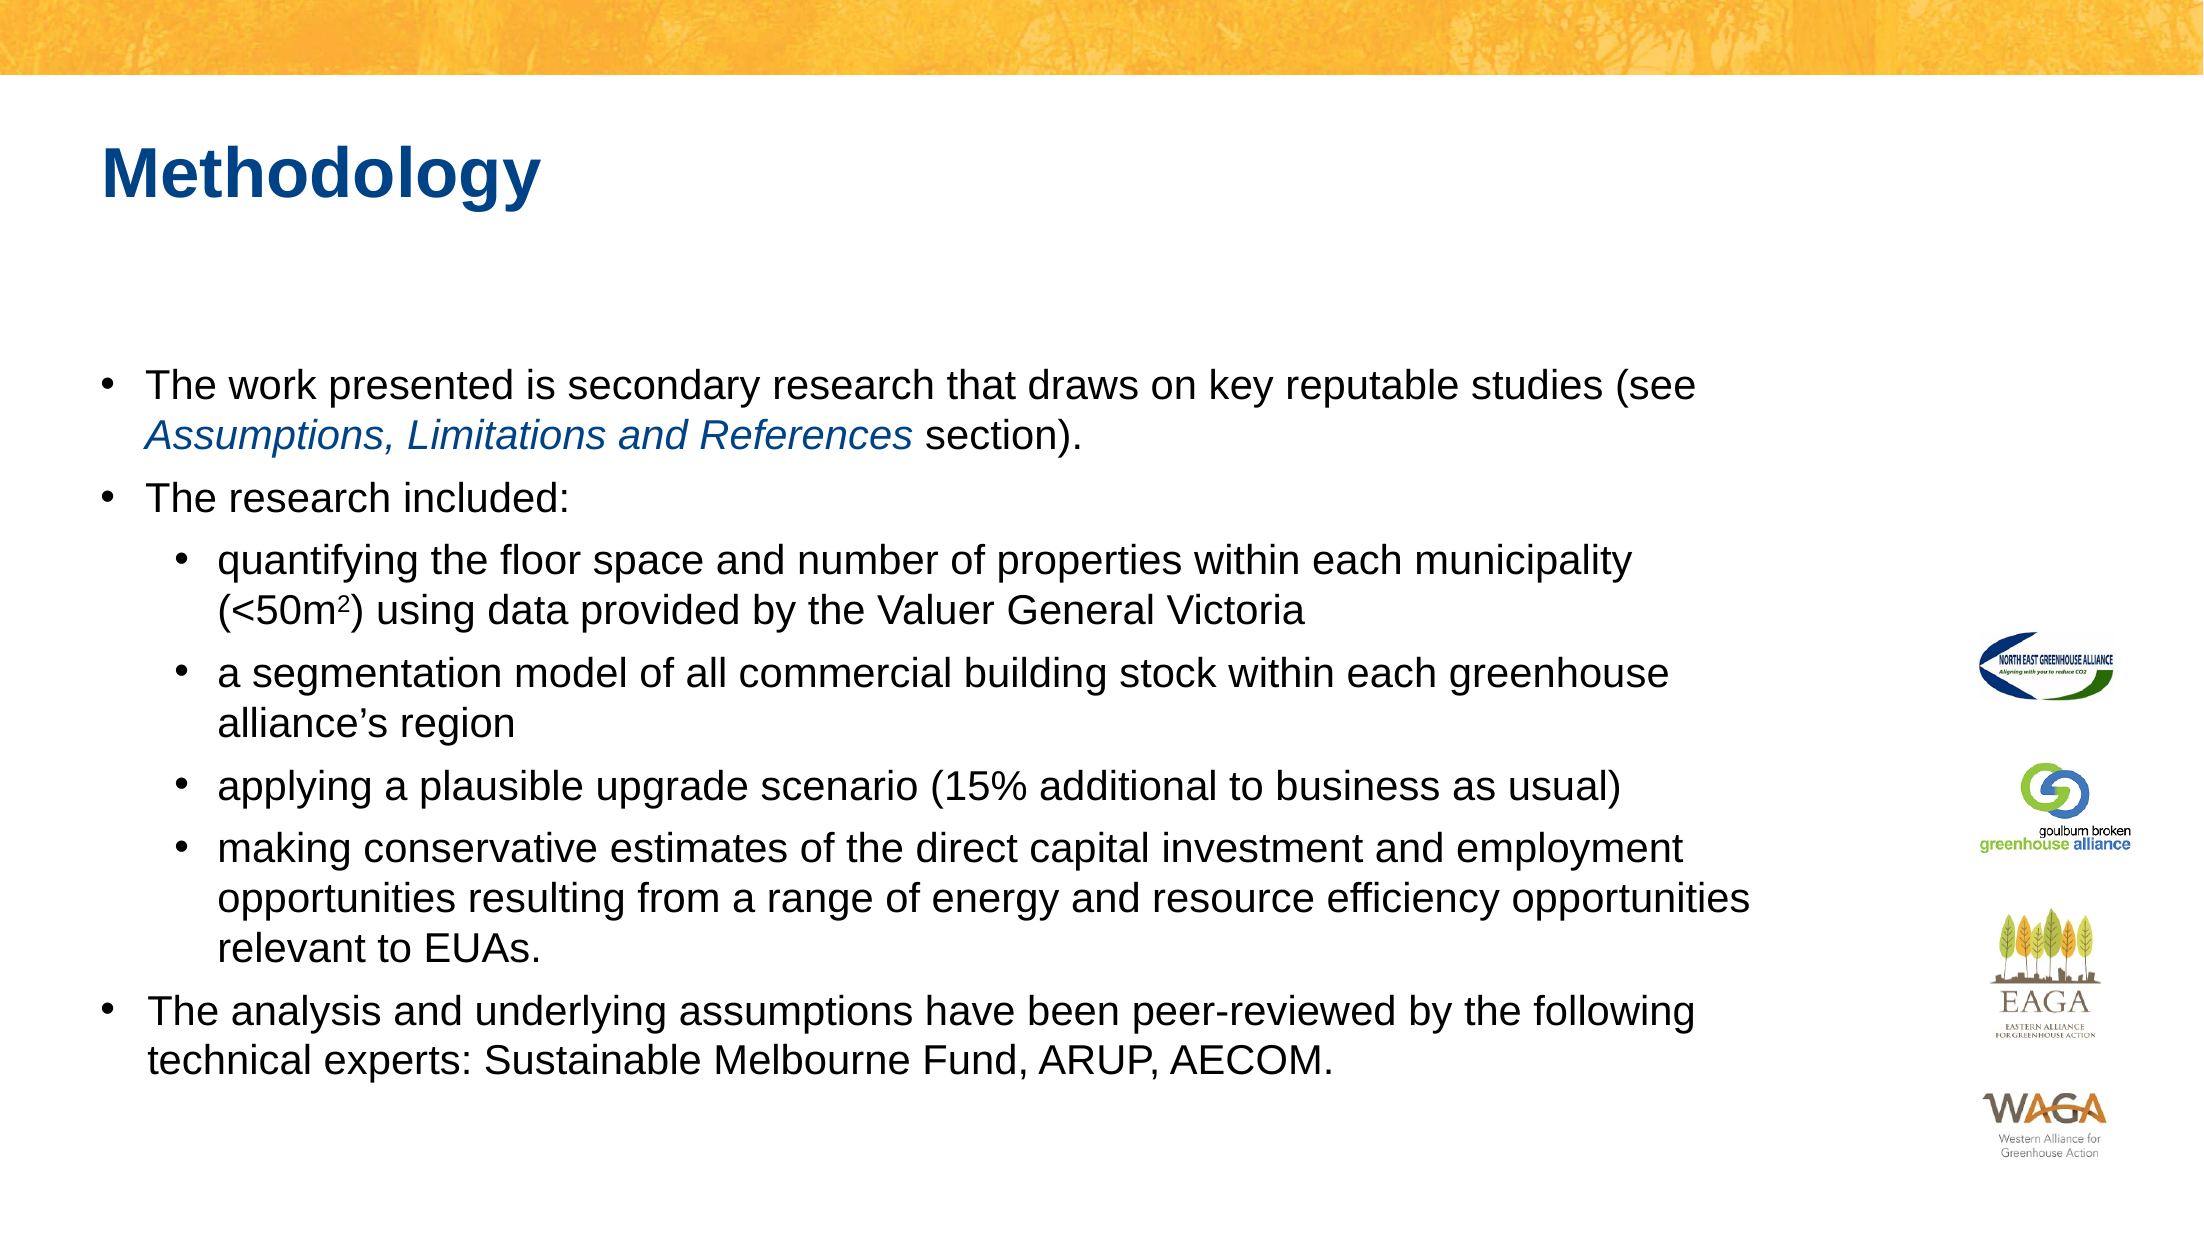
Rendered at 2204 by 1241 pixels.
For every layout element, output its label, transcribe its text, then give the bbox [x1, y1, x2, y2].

text_box The work presented is secondary research that draws on key reputable studies (see Assumptions, Limitations and References section). The research included: quantifying the floor space and number of properties within each municipality (<50m2) using data provided by the Valuer General Victoria a segmentation model of all commercial building stock within each greenhouse alliance’s region applying a plausible upgrade scenario (15% additional to business as usual) making conservative estimates of the direct capital investment and employment opportunities resulting from a range of energy and resource efficiency opportunities relevant to EUAs. The analysis and underlying assumptions have been peer-reviewed by the following technical experts: Sustainable Melbourne Fund, ARUP, AECOM. [85, 350, 1805, 1091]
picture [1977, 628, 2115, 703]
title Methodology [81, 116, 1841, 314]
picture [1986, 906, 2104, 1041]
picture [1968, 1076, 2129, 1172]
picture [0, 0, 2204, 75]
picture [1975, 760, 2137, 855]
